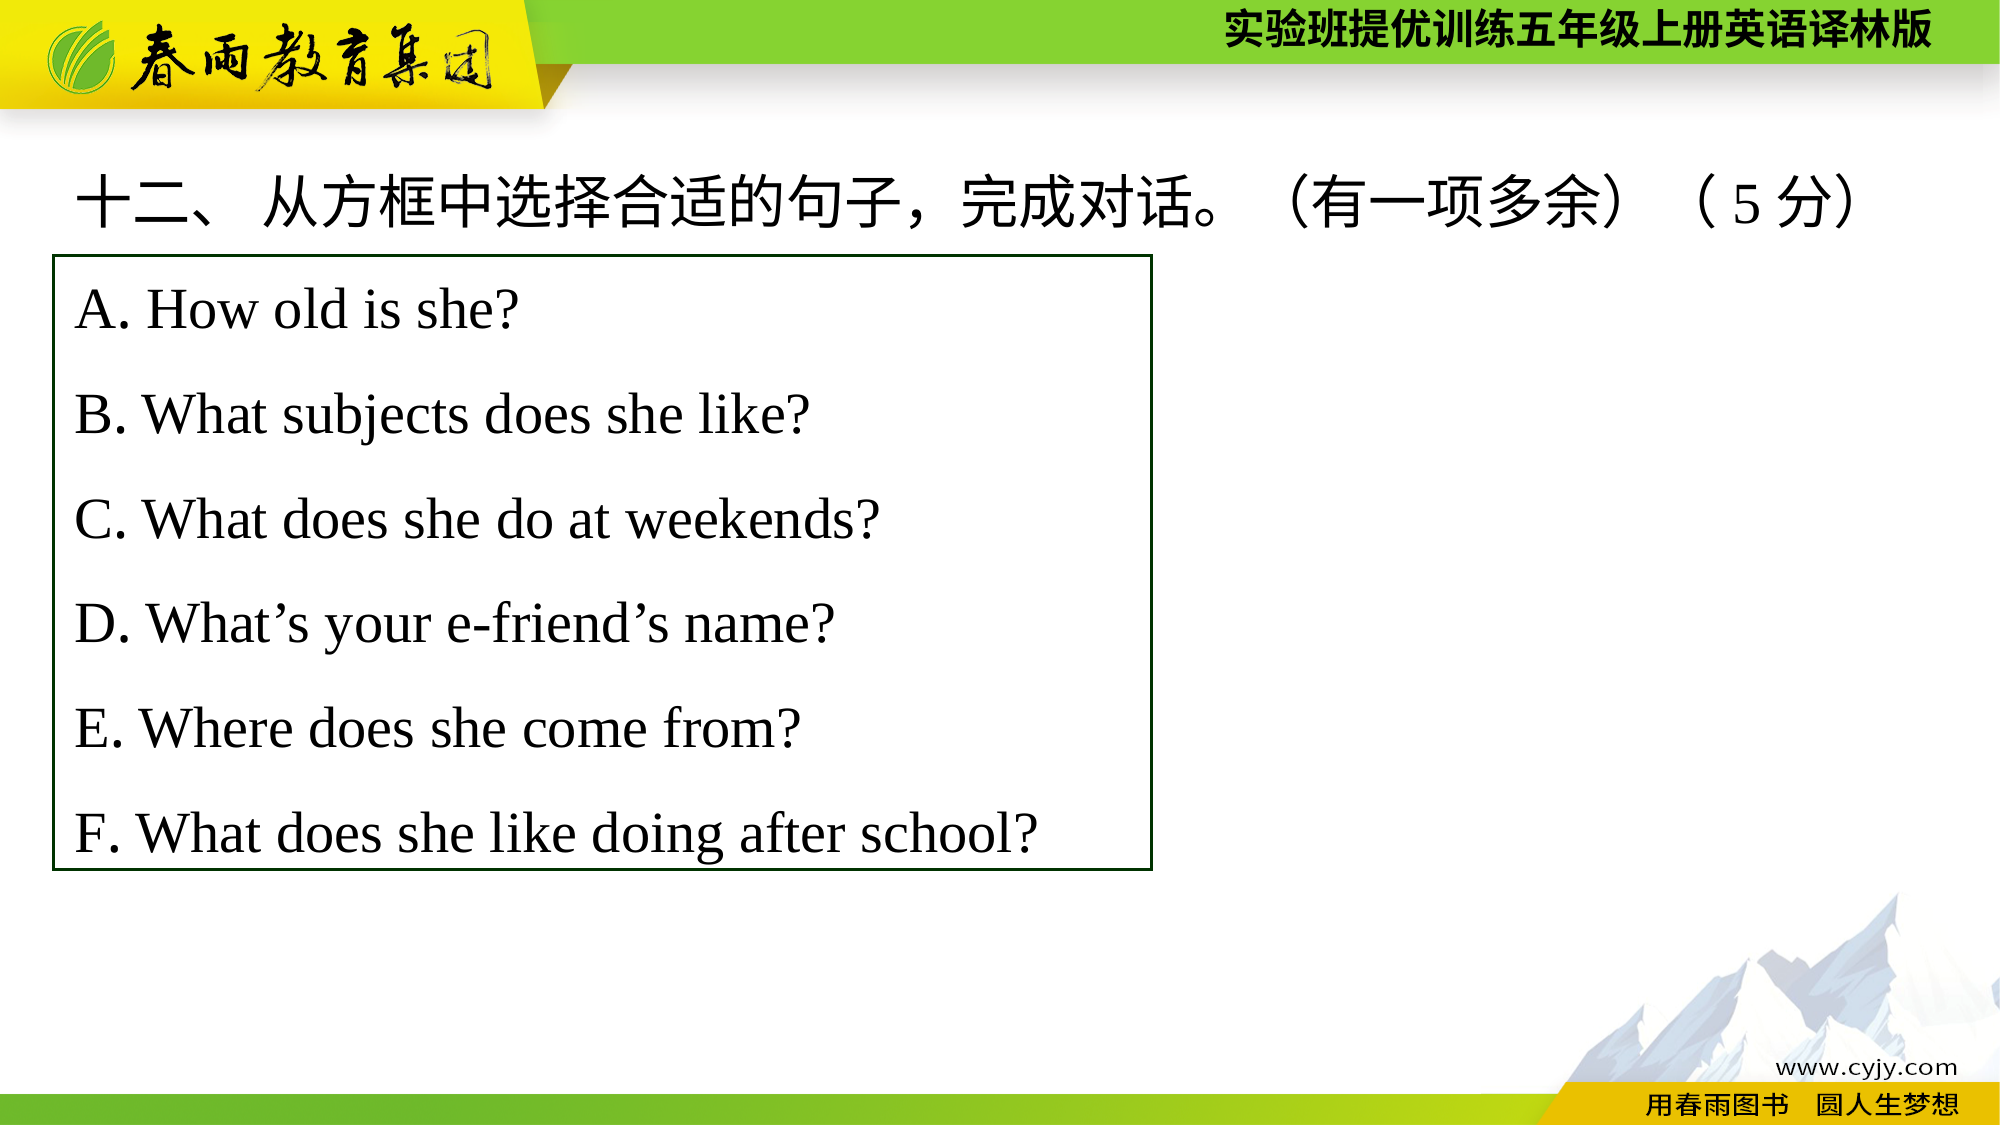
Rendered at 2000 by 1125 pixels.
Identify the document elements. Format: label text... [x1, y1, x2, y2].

text_box [53, 255, 1152, 870]
list 十二、 从方框中选择合适的句子，完成对话。（有一项多余）（5分） A. How old is she? B. What subjects does she like? C. What does she do at weekends? D. What’s your e-friend’s name? E. Where does she come from? F. What does she like doing after school? [59, 122, 1944, 880]
picture [0, 0, 2000, 1125]
